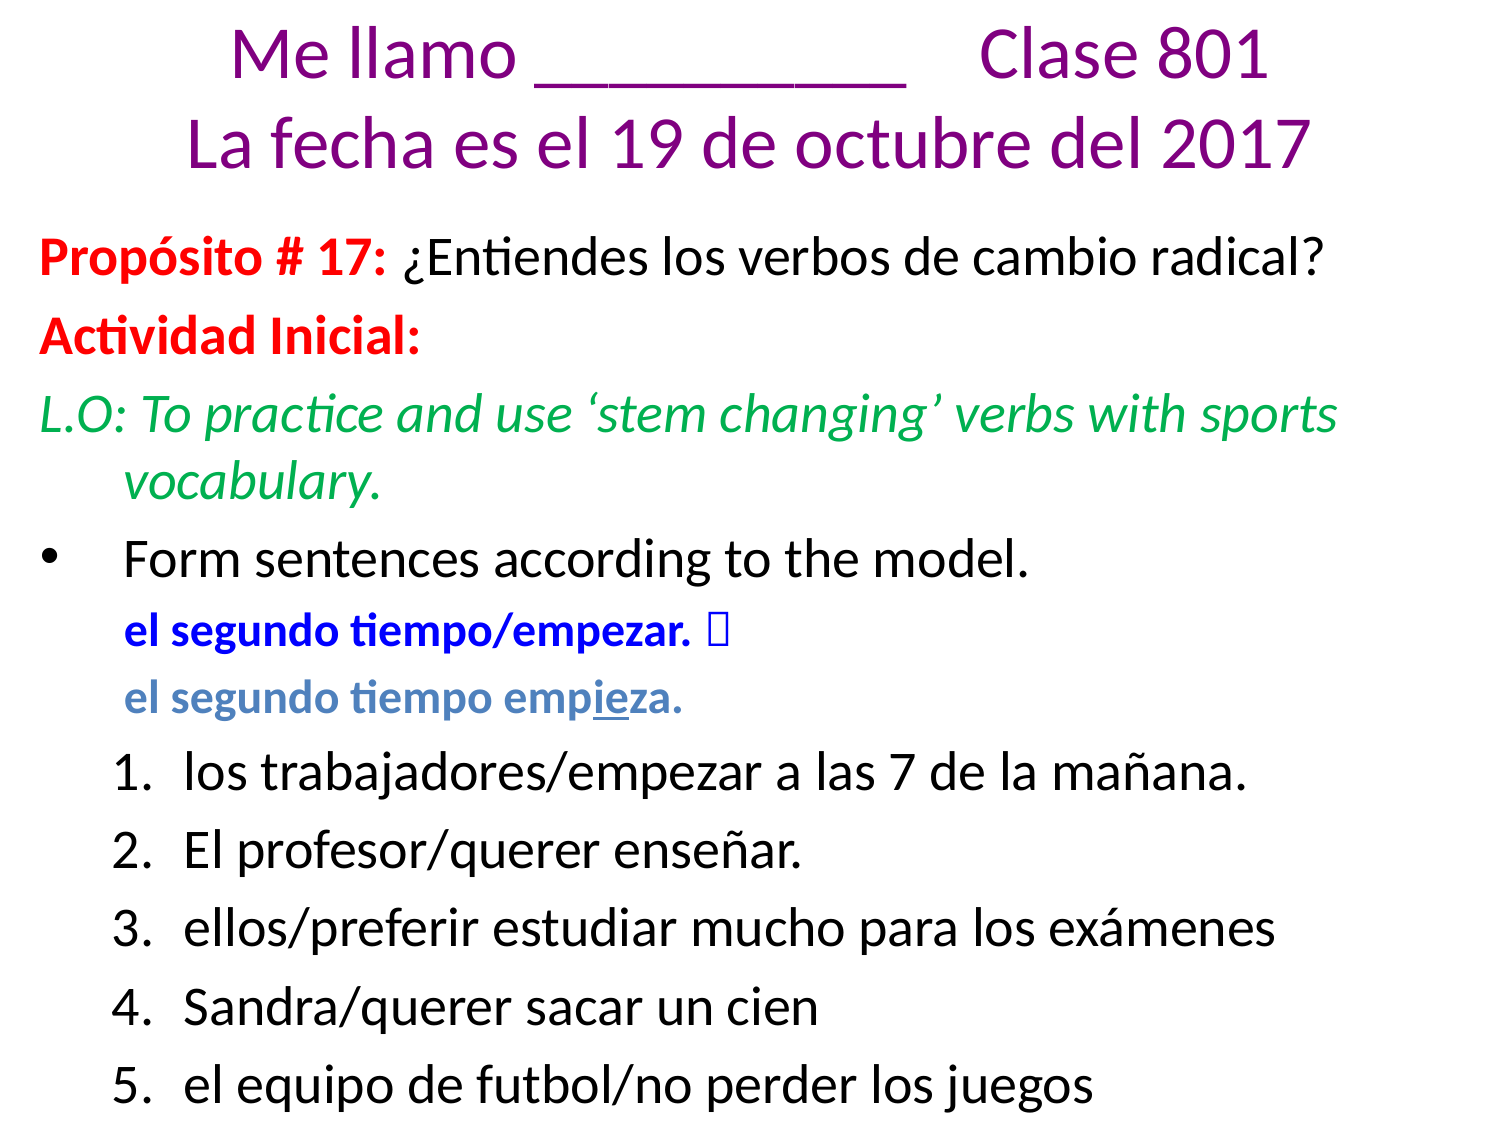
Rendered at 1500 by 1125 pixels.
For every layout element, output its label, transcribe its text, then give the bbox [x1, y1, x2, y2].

list Propósito # 17: ¿Entiendes los verbos de cambio radical? Actividad Inicial: L.O: To practice and use ‘stem changing’ verbs with sports vocabulary. Form sentences according to the model. el segundo tiempo/empezar.  el segundo tiempo empieza. los trabajadores/empezar a las 7 de la mañana. El profesor/querer enseñar. ellos/preferir estudiar mucho para los exámenes Sandra/querer sacar un cien el equipo de futbol/no perder los juegos [24, 212, 1500, 1125]
title Me llamo __________ Clase 801 La fecha es el 19 de octubre del 2017 [75, 12, 1425, 175]
